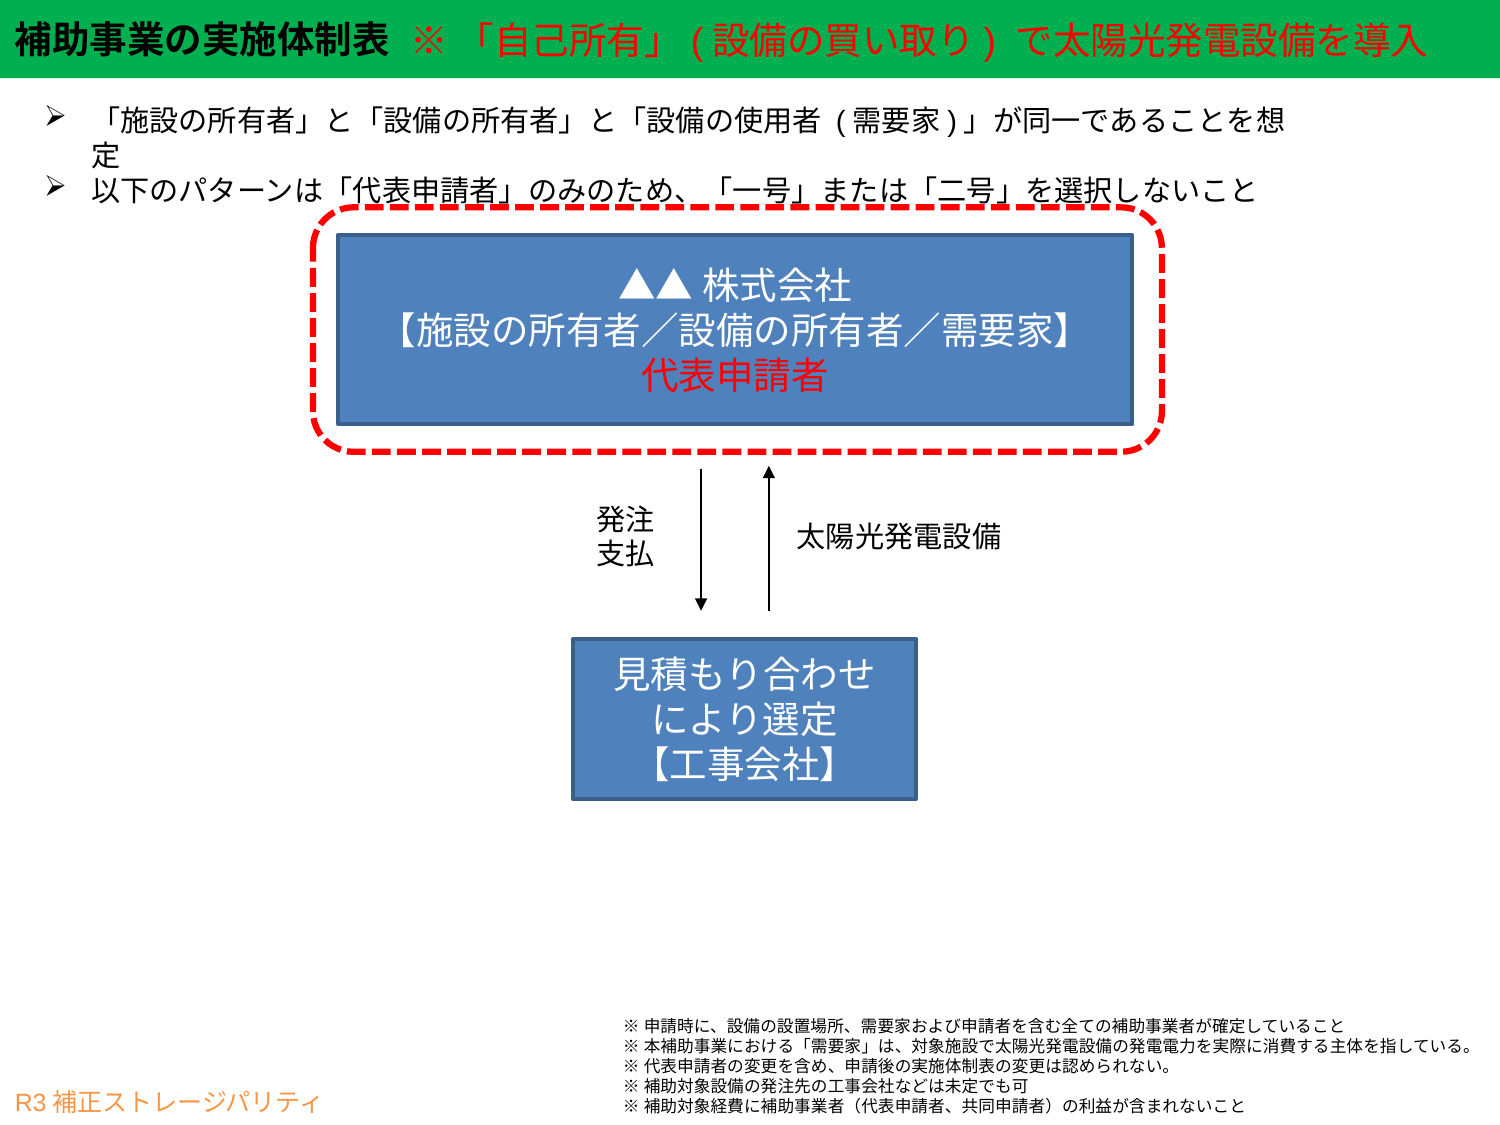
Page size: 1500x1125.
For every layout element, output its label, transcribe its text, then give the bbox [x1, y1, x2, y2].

text_box 太陽光発電設備 [781, 511, 1035, 562]
text_box 「施設の所有者」と「設備の所有者」と「設備の使用者 (需要家)」が同一であることを想定 以下のパターンは「代表申請者」のみのため、「一号」または「二号」を選択しないこと [29, 94, 1323, 215]
text_box [310, 215, 1165, 454]
text_box ※「自己所有」(設備の買い取り) で太陽光発電設備を導入 [395, 9, 1470, 70]
text_box 見積もり合わせ により選定 【工事会社】 [571, 637, 918, 801]
text_box 発注 支払 [581, 493, 685, 579]
